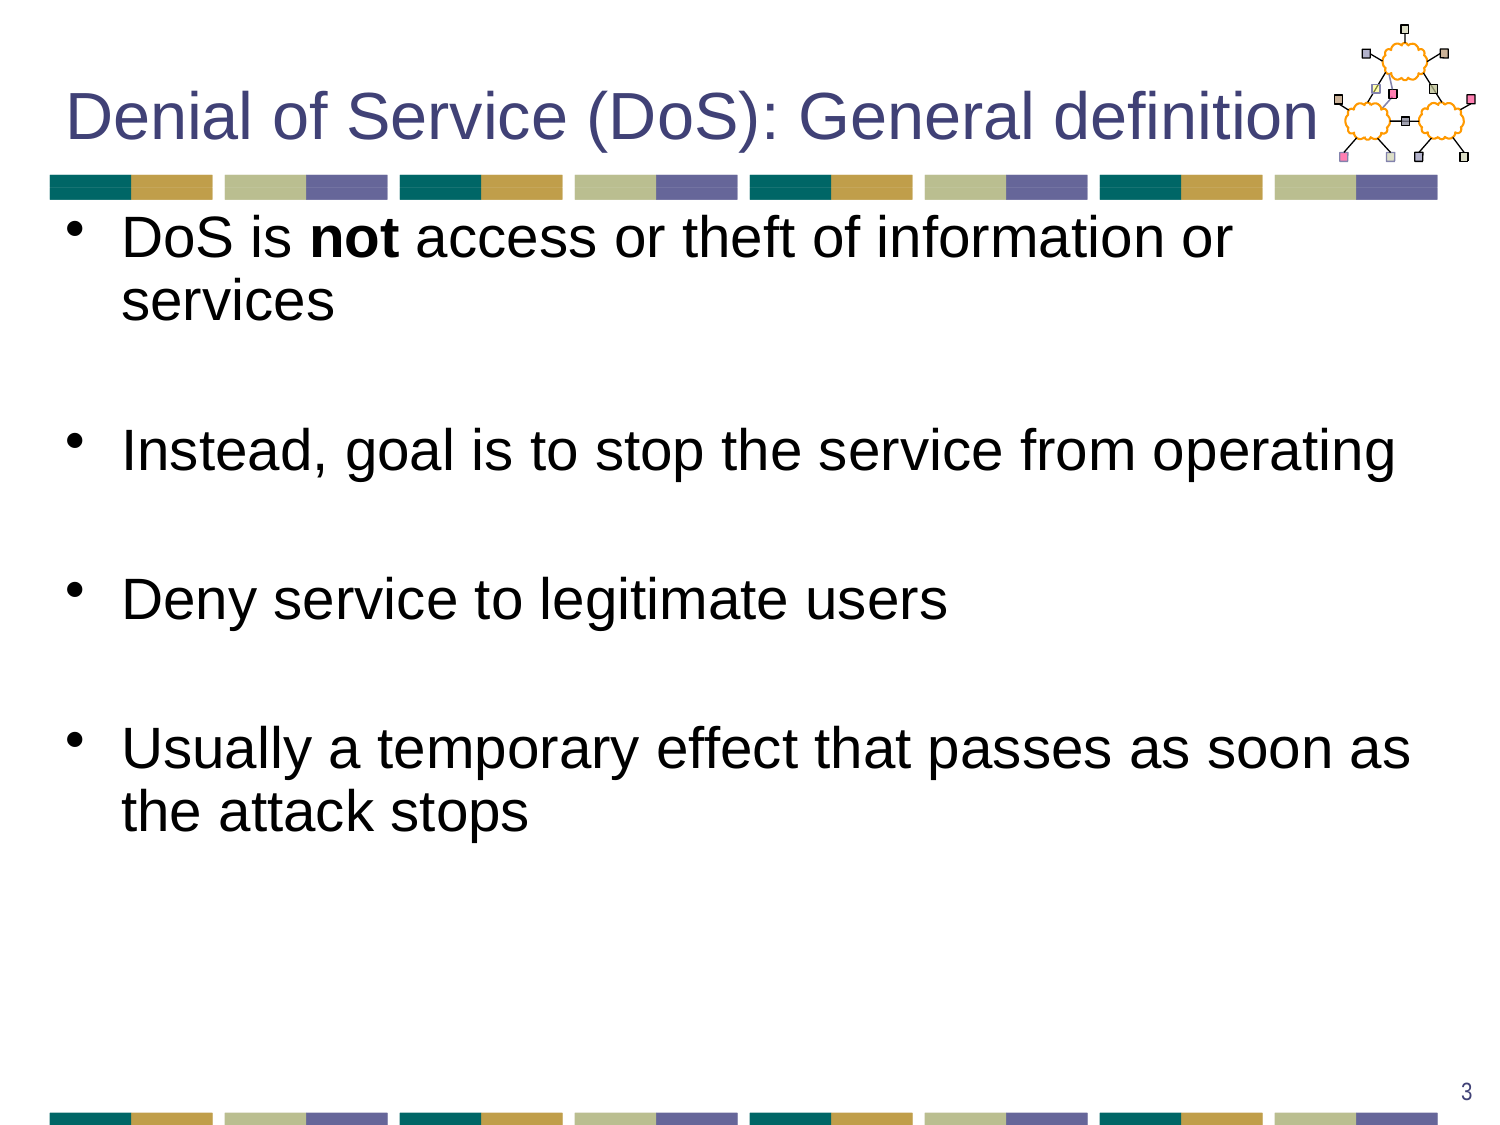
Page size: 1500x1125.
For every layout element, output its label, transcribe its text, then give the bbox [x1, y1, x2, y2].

slide_number 3 [1174, 1037, 1488, 1113]
title Denial of Service (DoS): General definition [50, 62, 1388, 163]
list DoS is not access or theft of information or services Instead, goal is to stop the service from operating Deny service to legitimate users Usually a temporary effect that passes as soon as the attack stops [50, 200, 1438, 1000]
